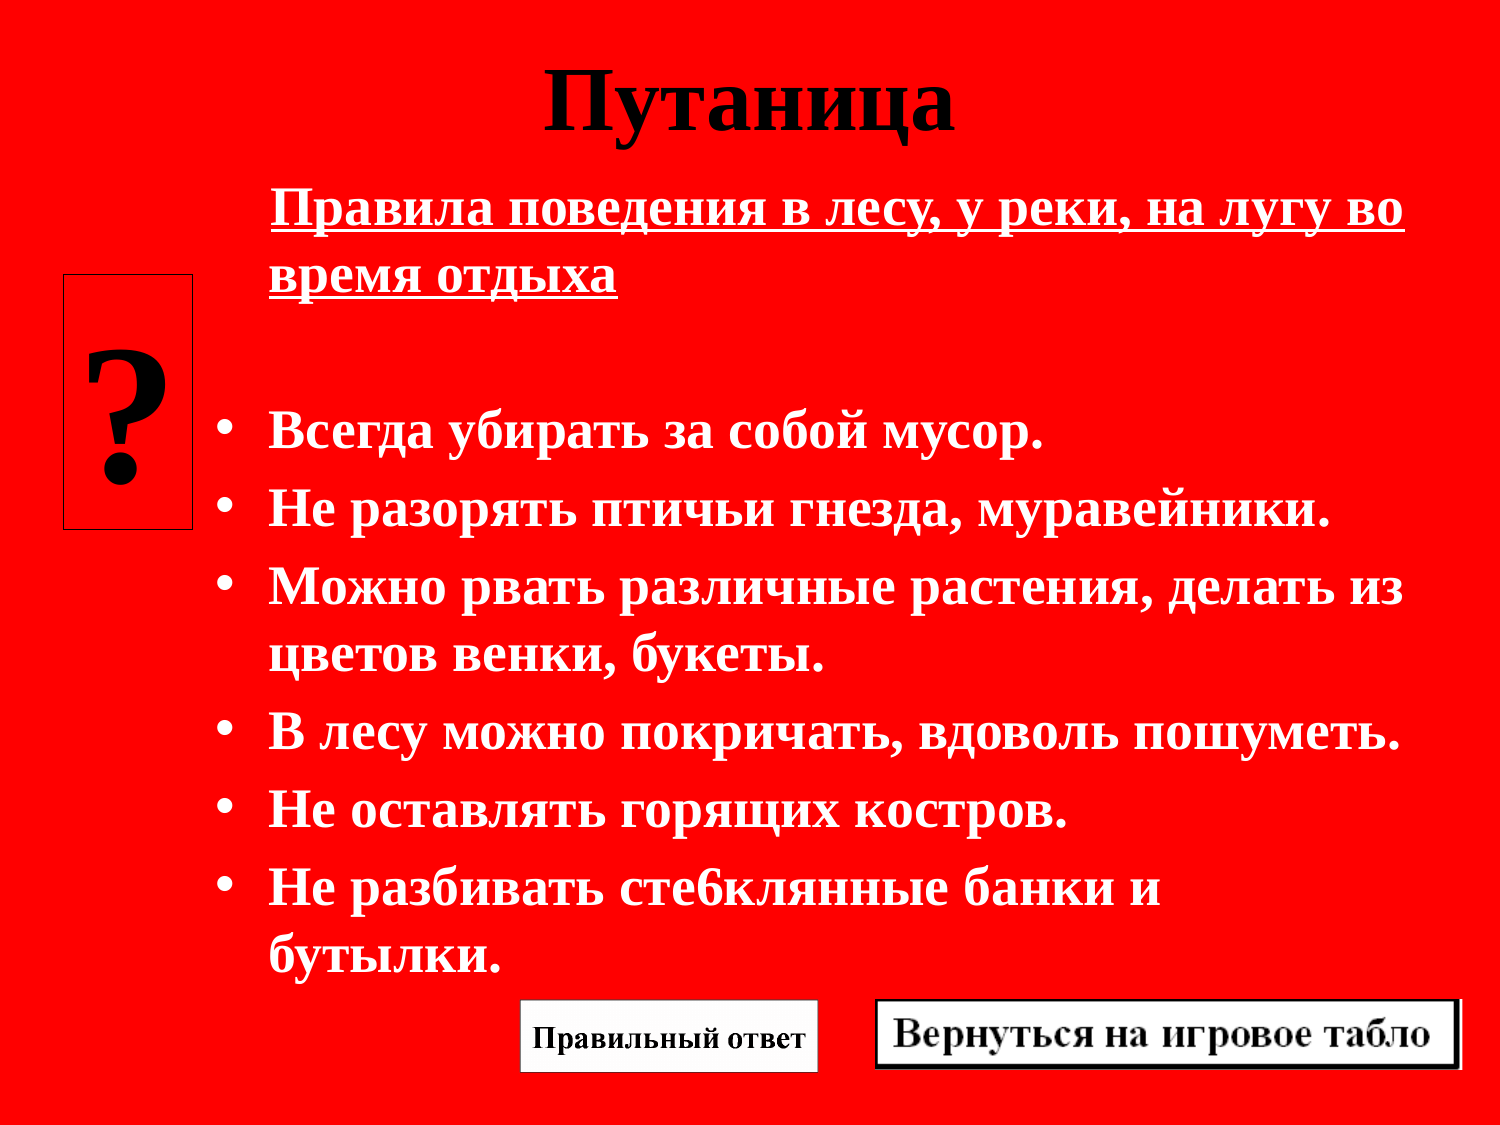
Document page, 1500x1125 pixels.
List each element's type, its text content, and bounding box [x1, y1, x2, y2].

picture [874, 999, 1463, 1070]
list Правила поведения в лесу, у реки, на лугу во время отдыха Всегда убирать за собой мусор. Не разорять птичьи гнезда, муравейники. Можно рвать различные растения, делать из цветов венки, букеты. В лесу можно покричать, вдоволь пошуметь. Не оставлять горящих костров. Не разбивать сте6клянные банки и бутылки. [200, 162, 1425, 1005]
title Путаница [75, 0, 1425, 188]
text_box ? [63, 274, 193, 530]
picture [512, 999, 826, 1073]
